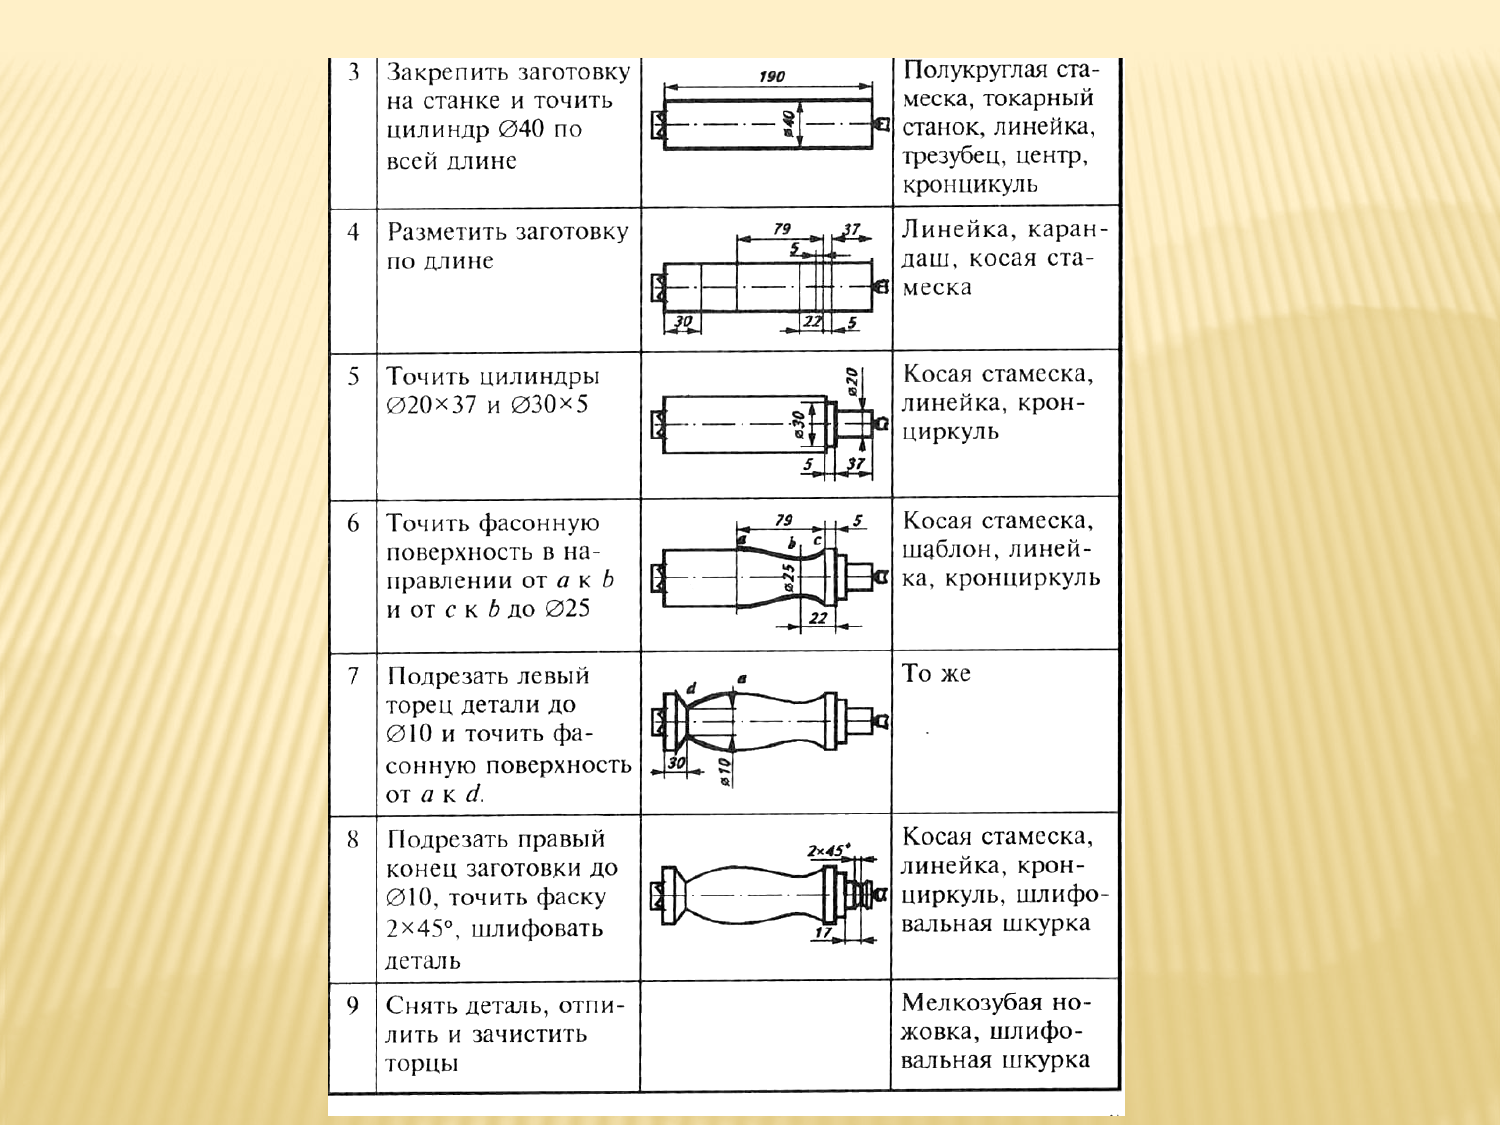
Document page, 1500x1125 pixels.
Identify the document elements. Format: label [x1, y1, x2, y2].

picture [327, 58, 1126, 1117]
